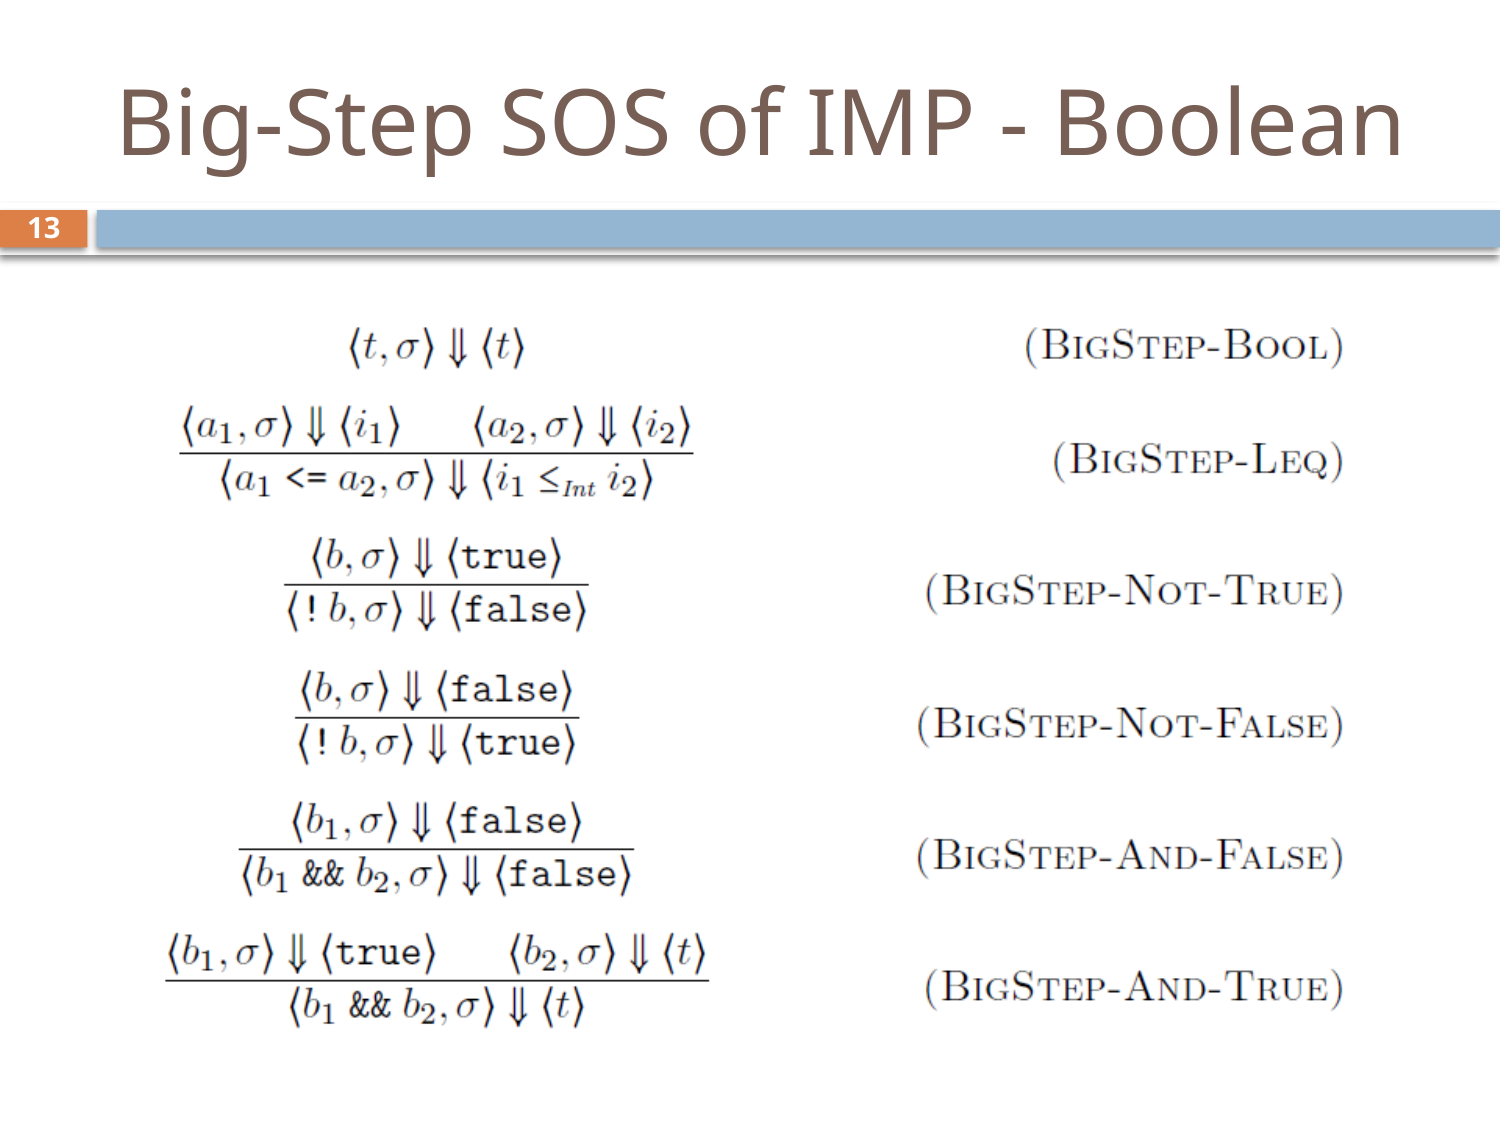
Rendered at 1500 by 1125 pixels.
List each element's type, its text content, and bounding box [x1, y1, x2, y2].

slide_number 13 [0, 208, 88, 249]
picture [149, 312, 1351, 1035]
title Big-Step SOS of IMP - Boolean [100, 37, 1438, 200]
